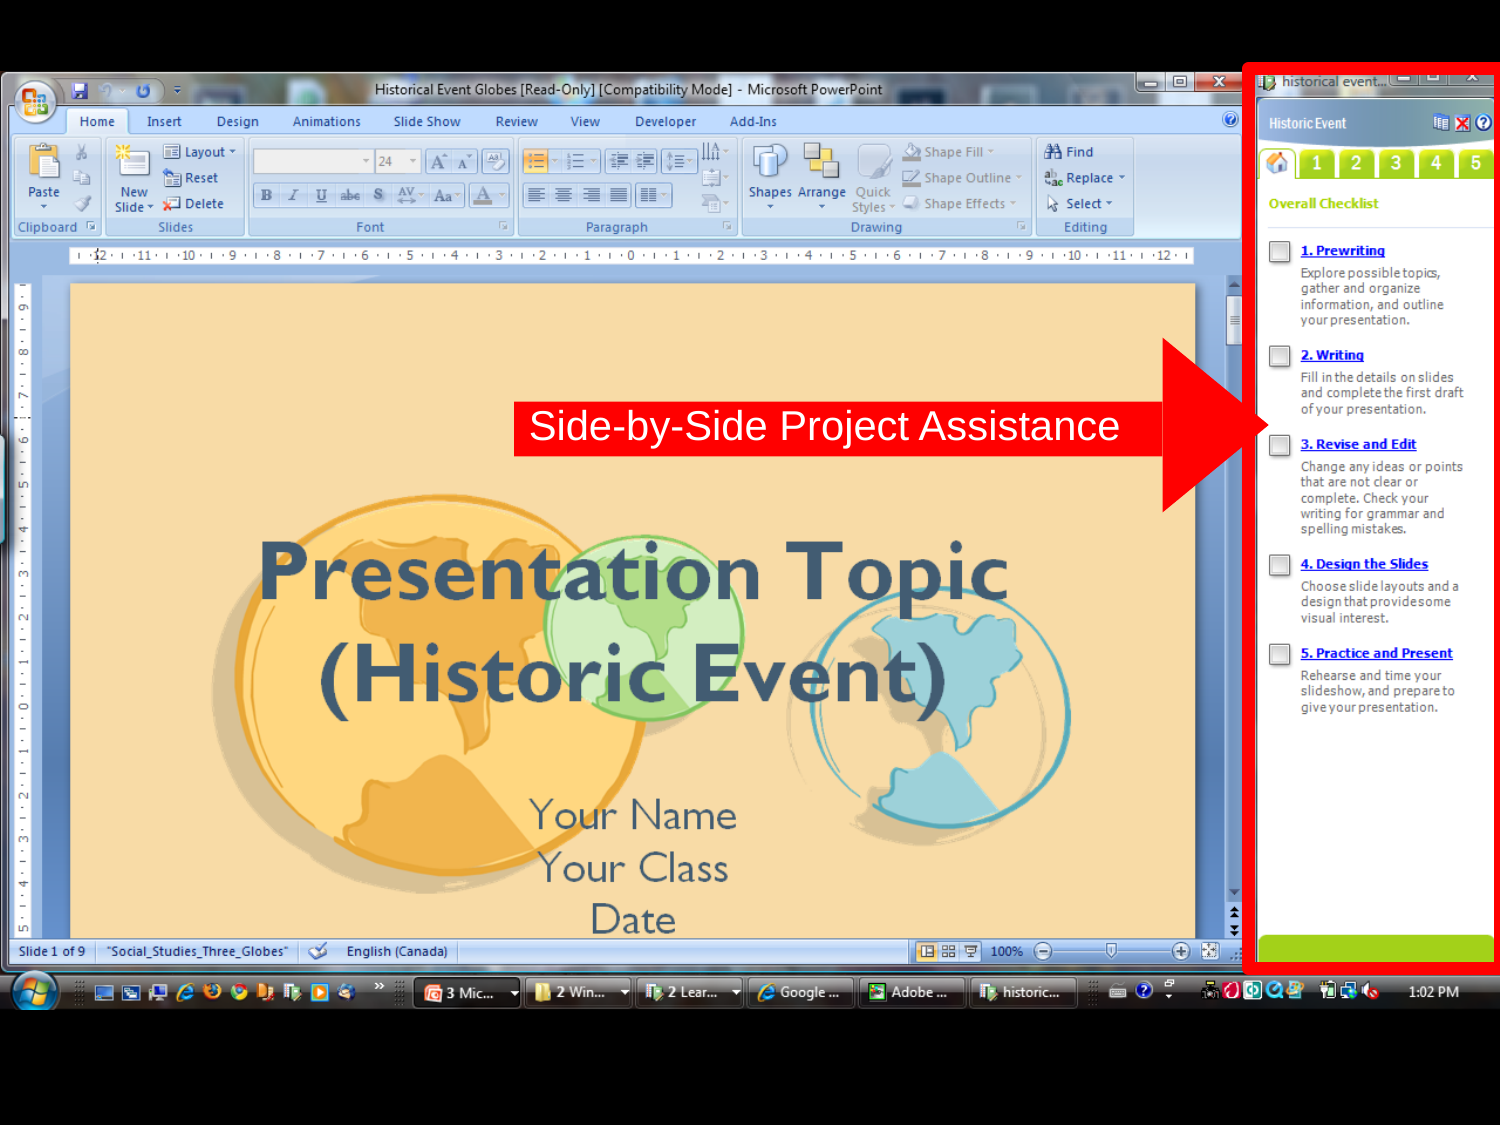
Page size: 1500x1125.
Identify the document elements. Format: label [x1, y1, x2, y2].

picture [0, 71, 1500, 1010]
